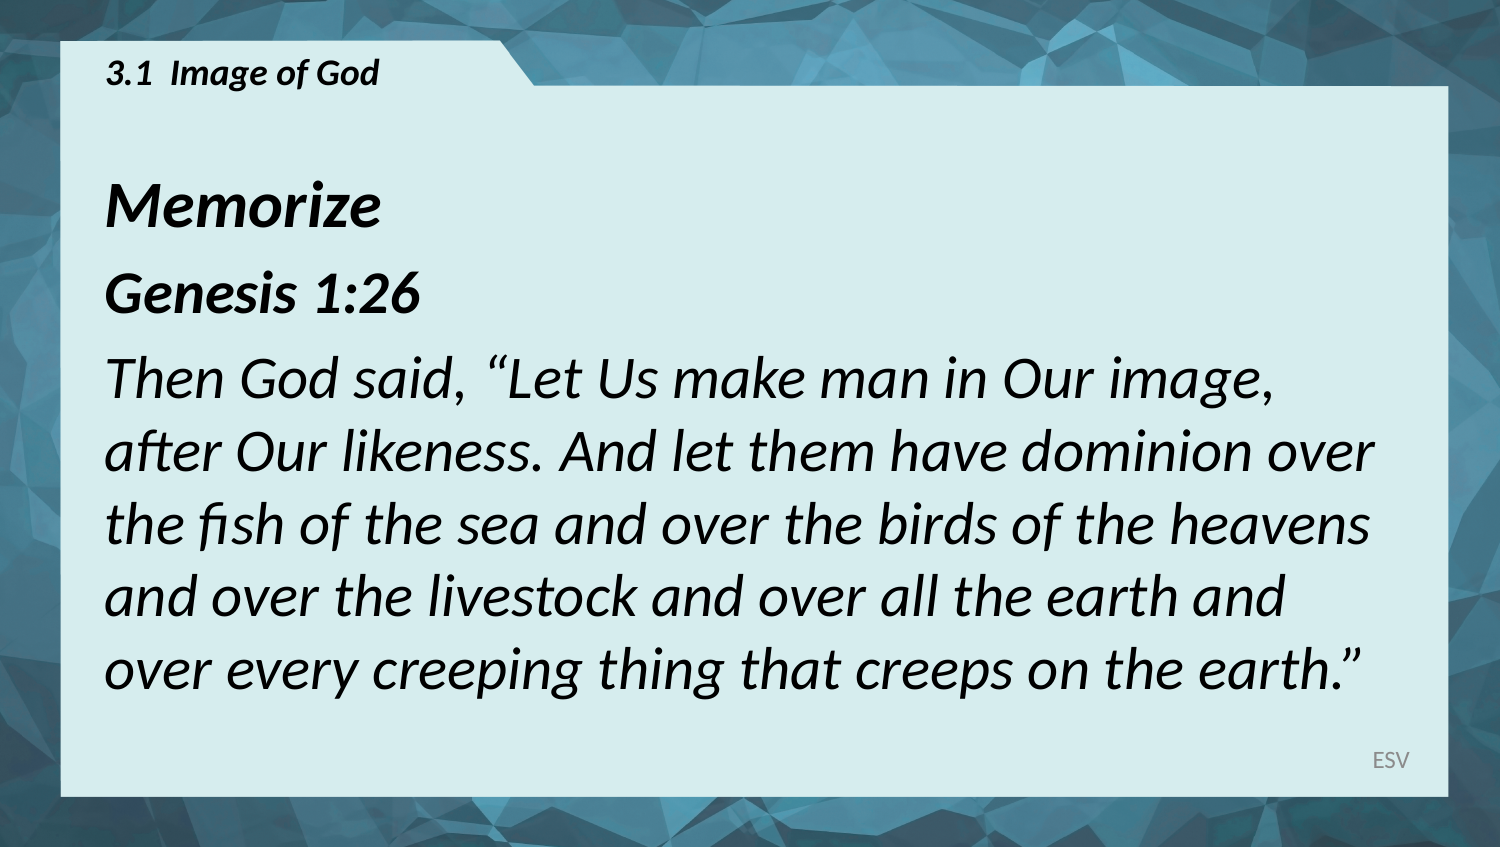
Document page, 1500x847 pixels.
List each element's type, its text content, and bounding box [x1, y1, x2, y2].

list Memorize Genesis 1:26 Then God said, “Let Us make man in Our image, after Our likeness. And let them have dominion over the fish of the sea and over the birds of the heavens and over the livestock and over all the earth and over every creeping thing that creeps on the earth.” [89, 141, 1403, 722]
footer ESV [950, 736, 1425, 782]
picture [0, 0, 1500, 847]
title 3.1 Image of God [89, 33, 1420, 108]
